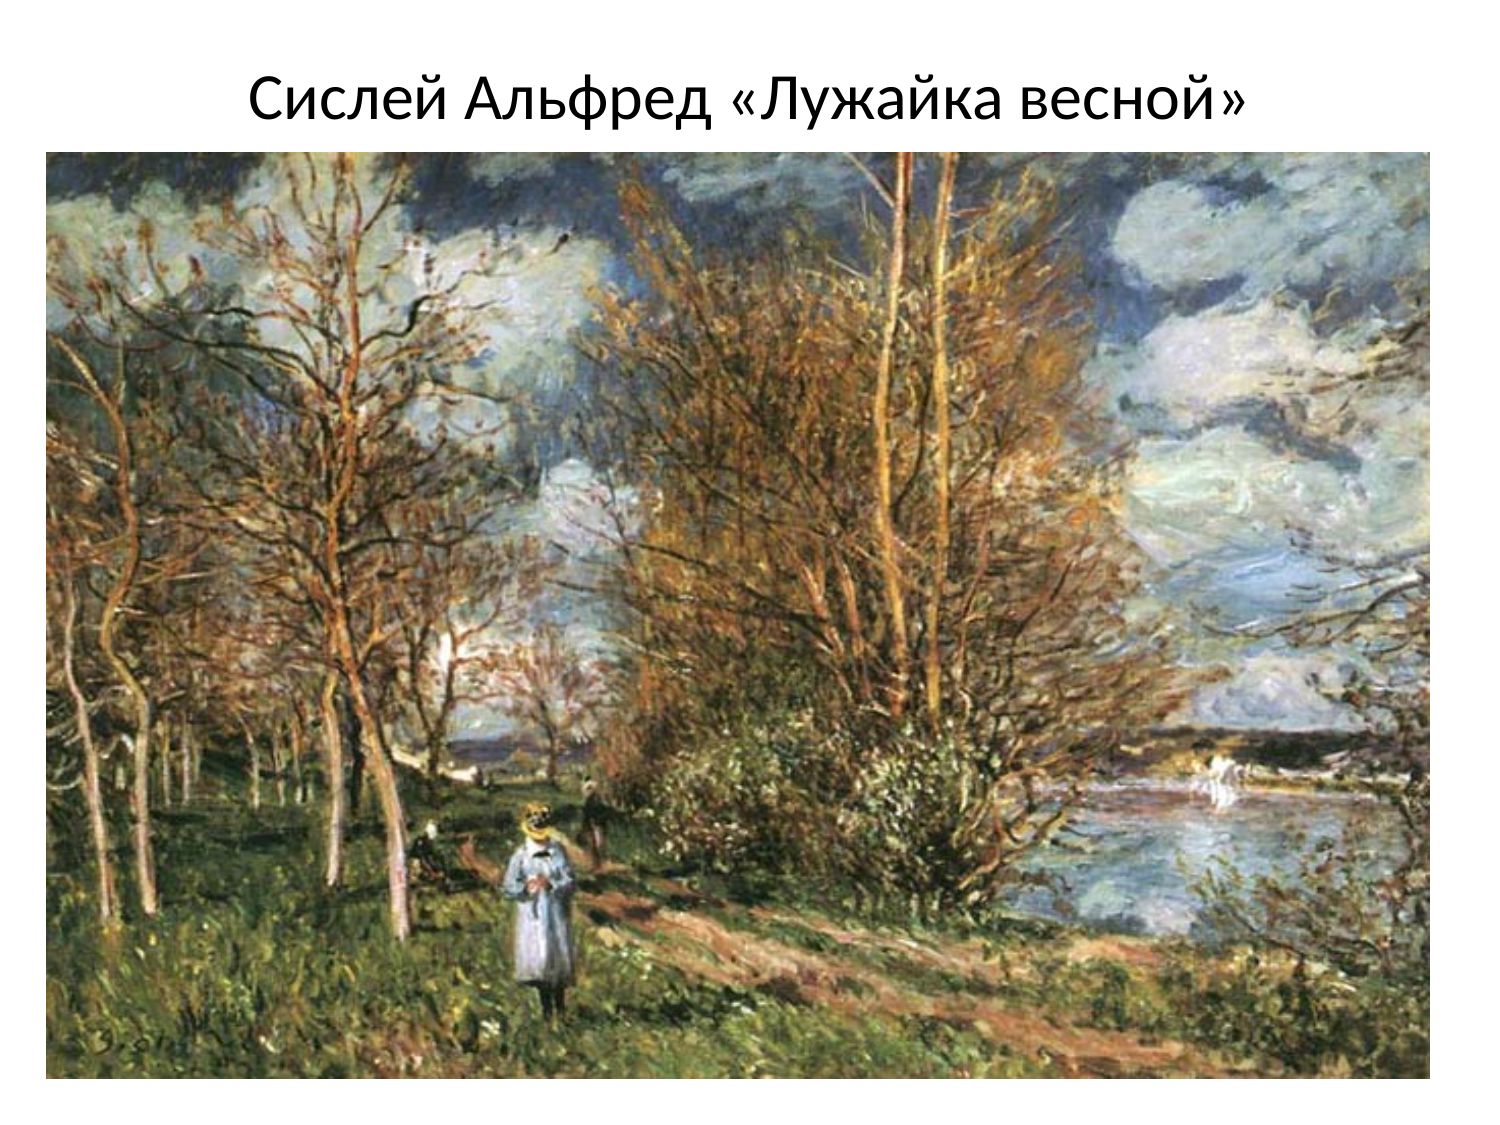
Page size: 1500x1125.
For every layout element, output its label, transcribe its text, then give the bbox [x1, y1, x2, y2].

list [46, 152, 1430, 1079]
title Сислей Альфред «Лужайка весной» [75, 45, 1425, 141]
